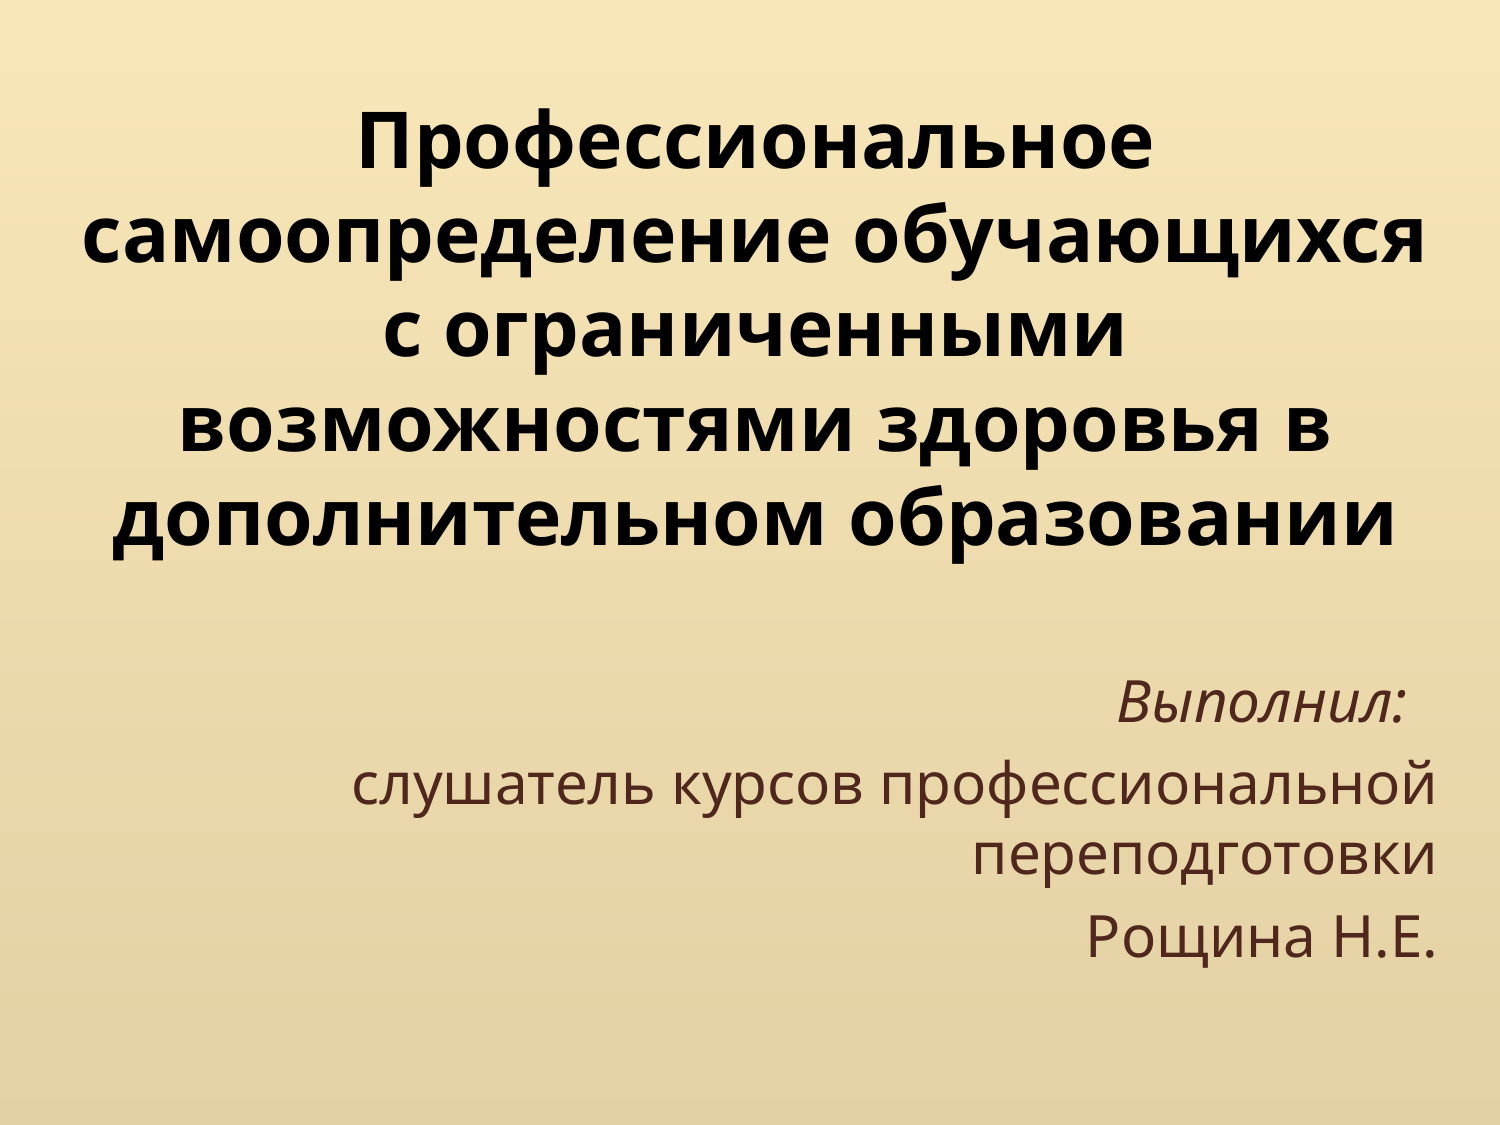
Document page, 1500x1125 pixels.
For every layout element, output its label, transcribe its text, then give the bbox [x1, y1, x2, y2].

title Профессиональное самоопределение обучающихся с ограниченными возможностями здоровья в дополнительном образовании [46, 82, 1465, 715]
subtitle Выполнил: слушатель курсов профессиональной переподготовки Рощина Н.Е. [152, 656, 1454, 1026]
